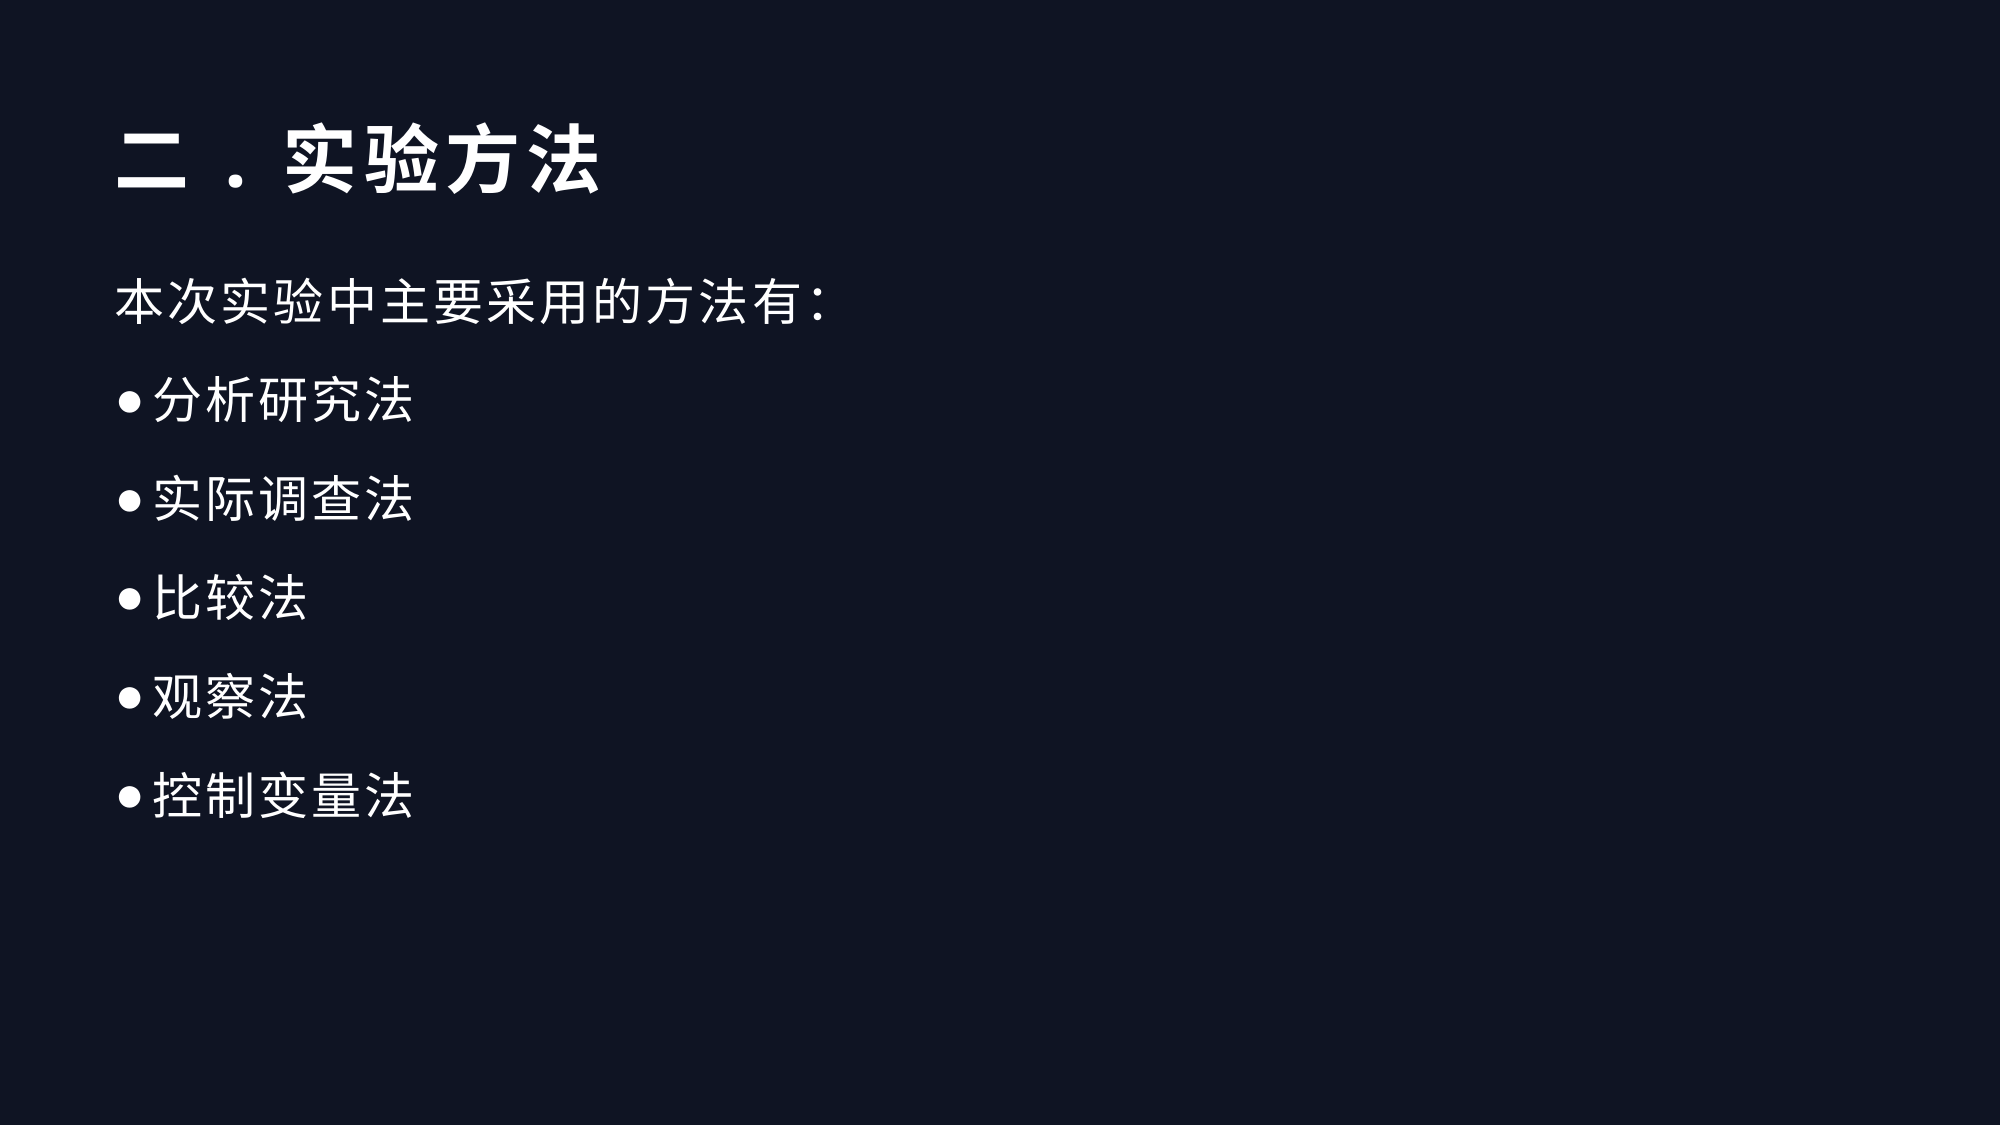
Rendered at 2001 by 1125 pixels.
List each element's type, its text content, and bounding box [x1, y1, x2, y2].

list 本次实验中主要采用的方法有： 分析研究法 实际调查法 比较法 观察法 控制变量法 [99, 244, 1900, 1026]
title 二.实验方法 [99, 99, 1900, 216]
